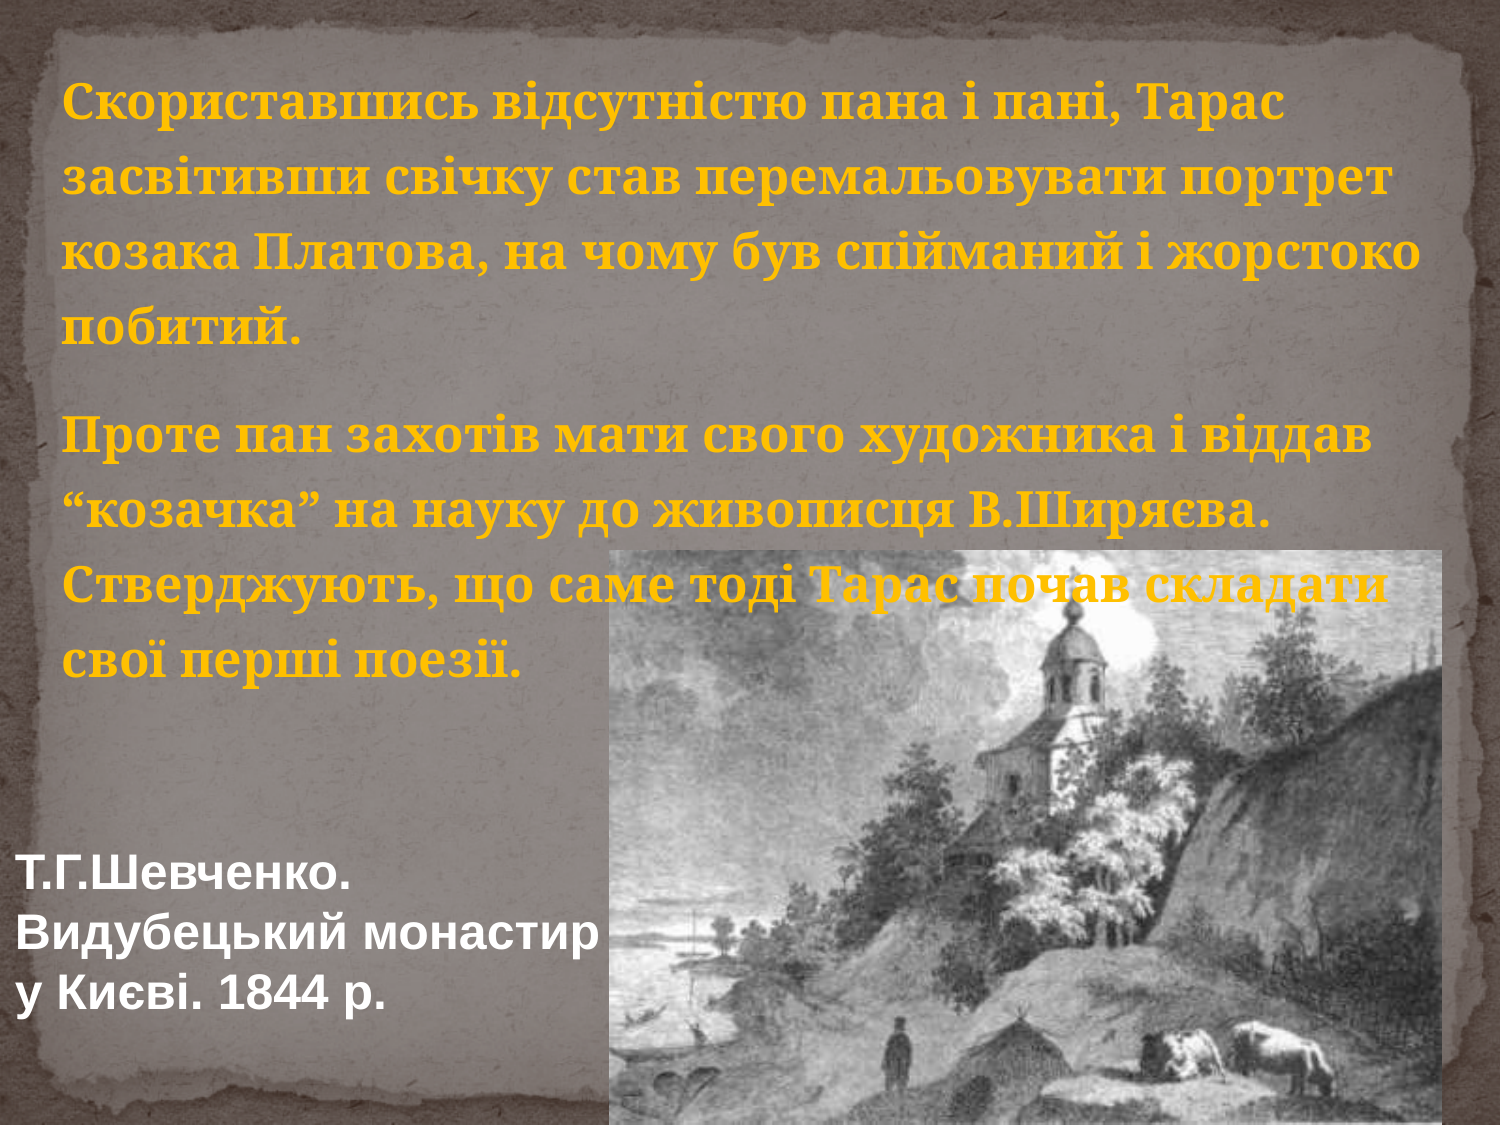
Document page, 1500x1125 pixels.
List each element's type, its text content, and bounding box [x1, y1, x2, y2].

text_box Т.Г.Шевченко. Видубецький монастир у Києві. 1844 р. [0, 831, 600, 1027]
picture [609, 550, 1442, 1125]
list Скориставшись відсутністю пана і пані, Тарас засвітивши свічку став перемальовувати портрет козака Платова, на чому був спійманий і жорстоко побитий. Проте пан захотів мати свого художника і віддав “козачка” на науку до живописця В.Ширяєва. Стверджують, що саме тоді Тарас почав складати свої перші поезії. [46, 46, 1454, 692]
